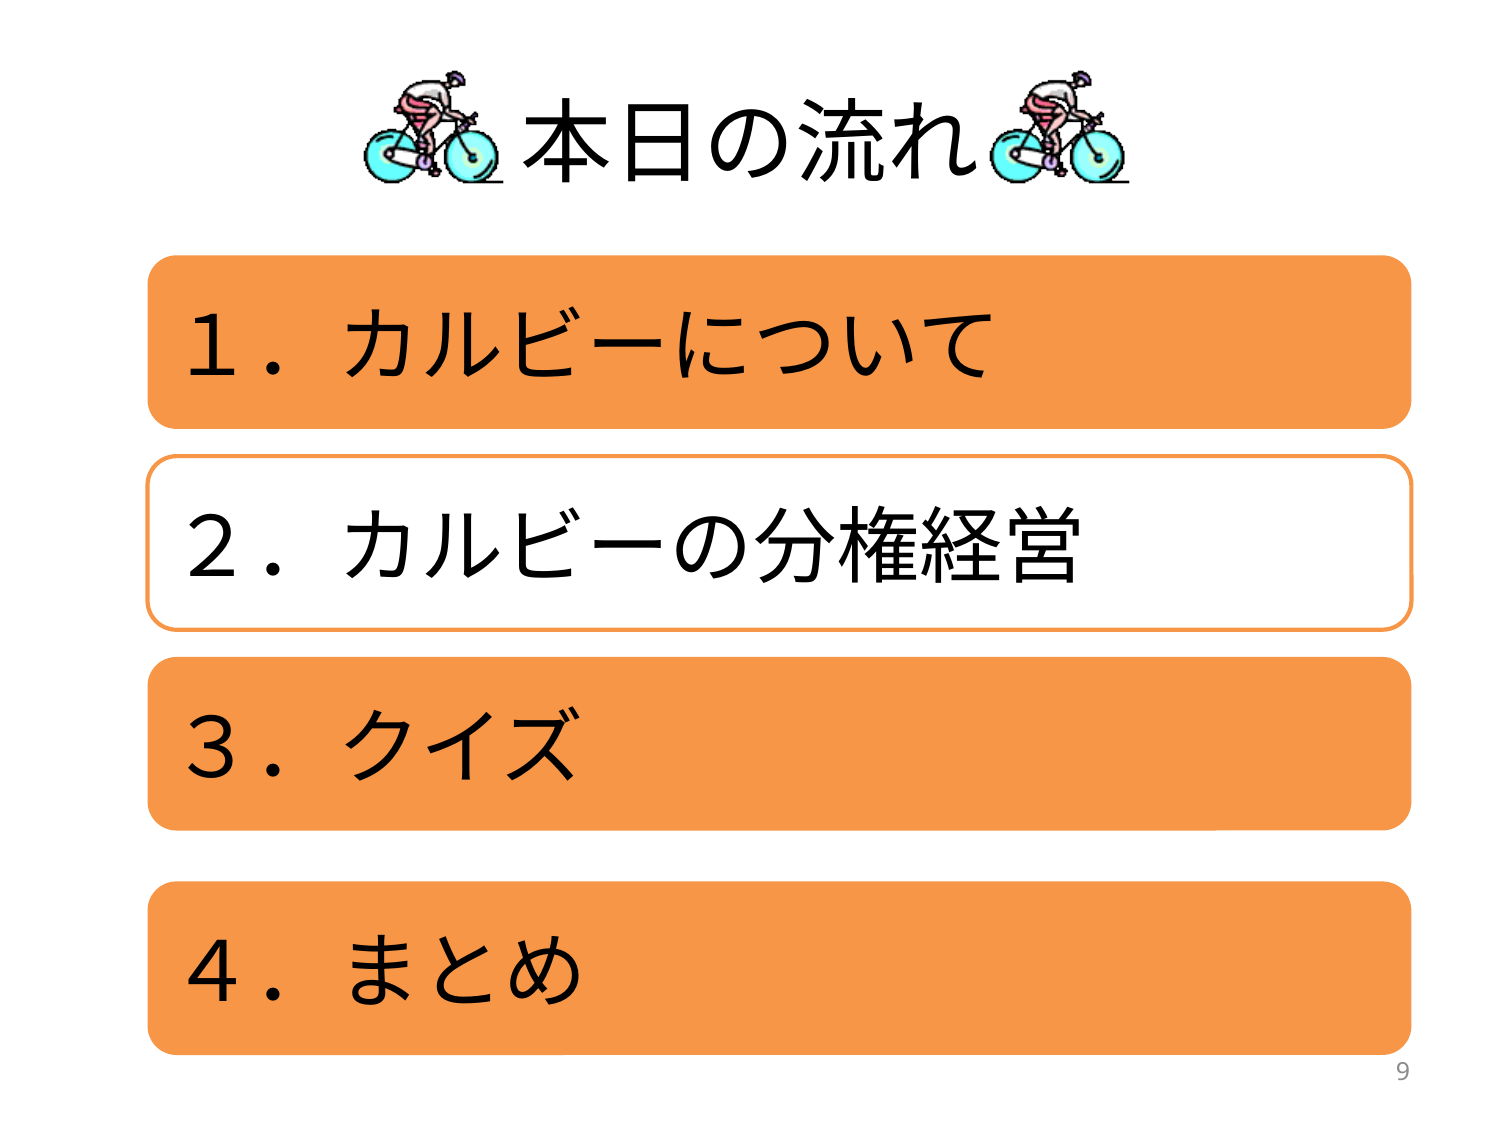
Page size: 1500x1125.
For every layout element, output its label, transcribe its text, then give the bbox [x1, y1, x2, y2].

text_box ３．クイズ [145, 654, 1414, 833]
text_box １．カルビーについて [145, 253, 1414, 432]
slide_number 9 [1074, 1042, 1425, 1103]
text_box ４．まとめ [145, 879, 1414, 1058]
title 本日の流れ [75, 45, 1425, 233]
text_box ２．カルビーの分権経営 [145, 454, 1414, 632]
picture [348, 66, 507, 187]
picture [974, 66, 1133, 187]
